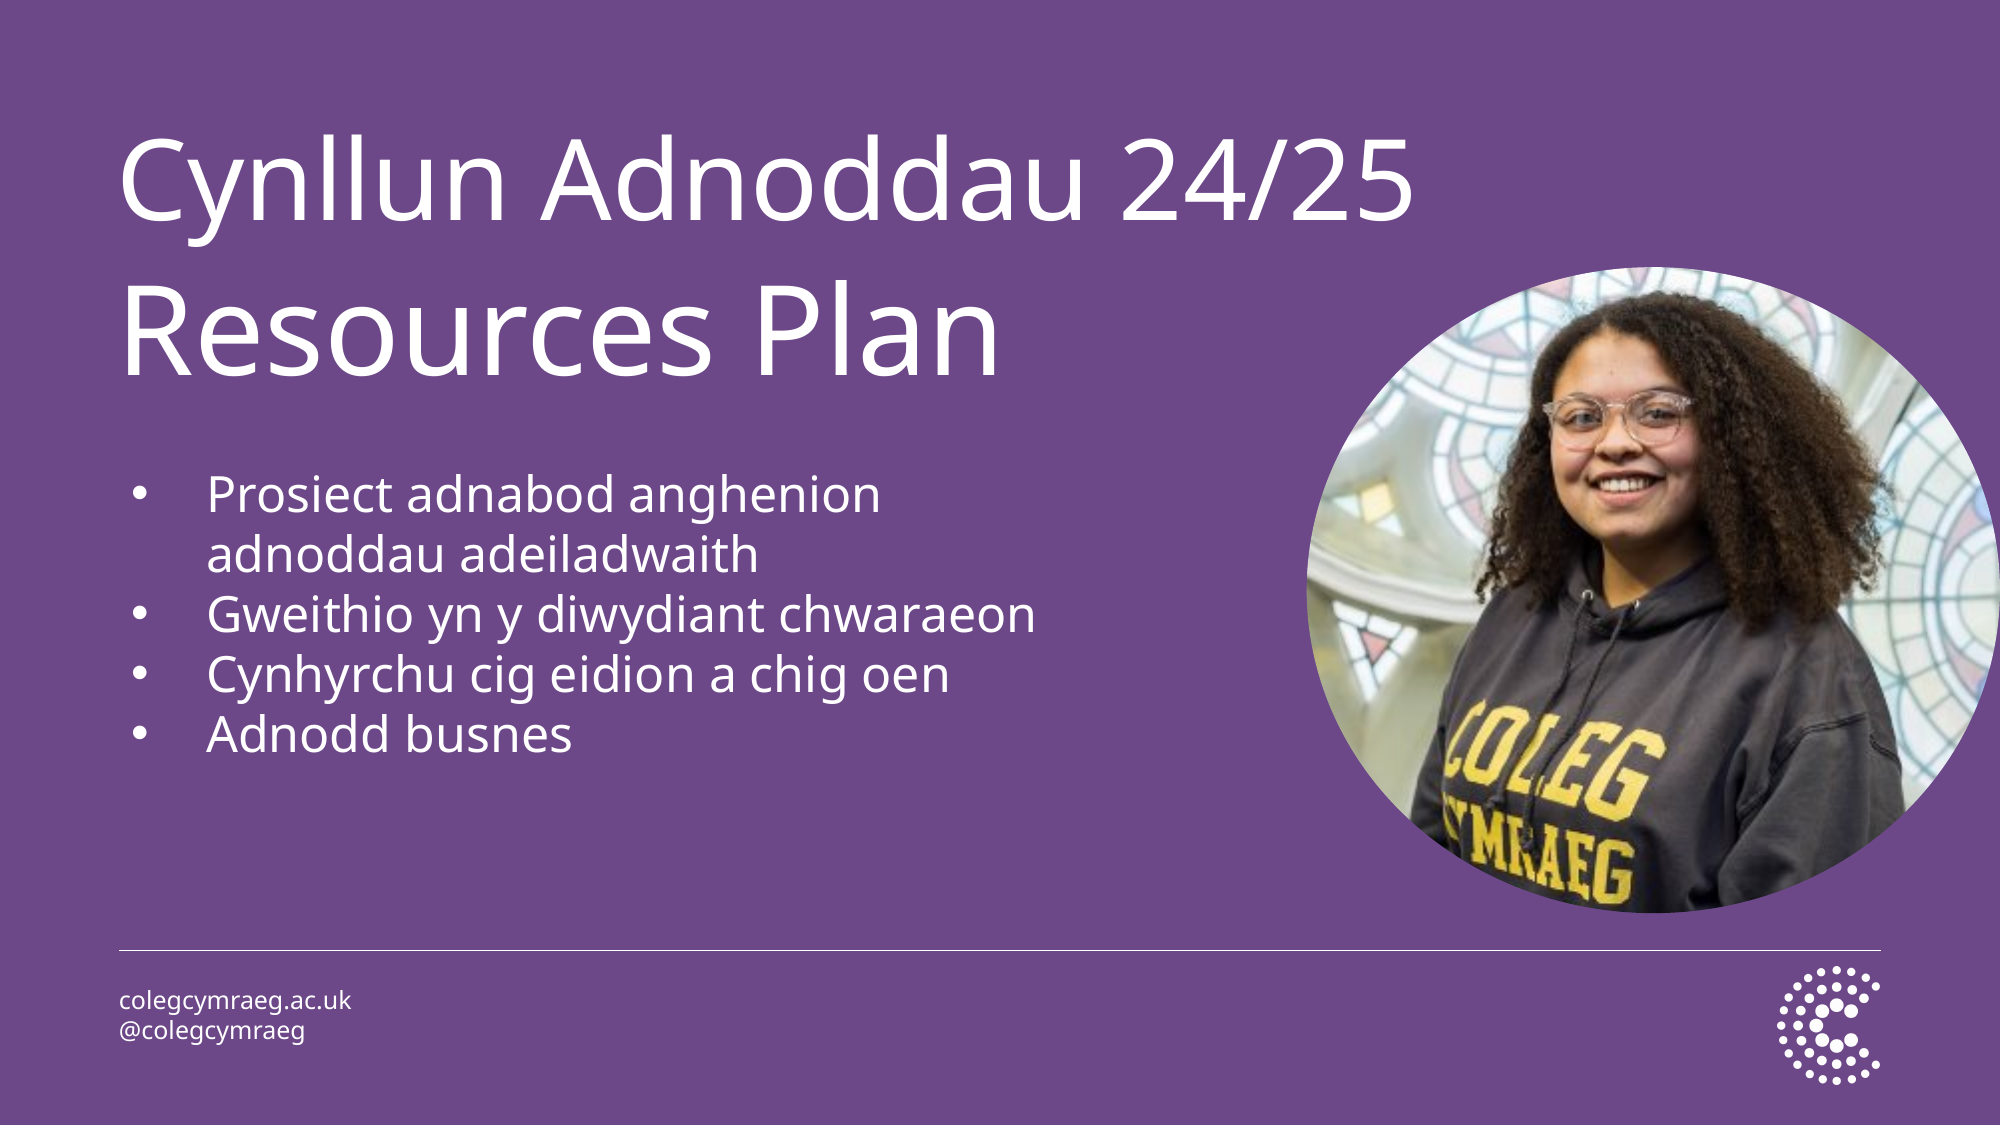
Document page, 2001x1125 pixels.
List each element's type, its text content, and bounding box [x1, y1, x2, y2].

picture [1306, 267, 2000, 914]
picture [1777, 966, 1880, 1085]
text_box Resources Plan [116, 267, 1306, 397]
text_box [118, 987, 522, 1072]
text_box Cynllun Adnoddau 24/25 [116, 123, 1916, 253]
text_box Prosiect adnabod anghenion adnoddau adeiladwaith Gweithio yn y diwydiant chwaraeon Cynhyrchu cig eidion a chig oen Adnodd busnes [116, 454, 1147, 770]
